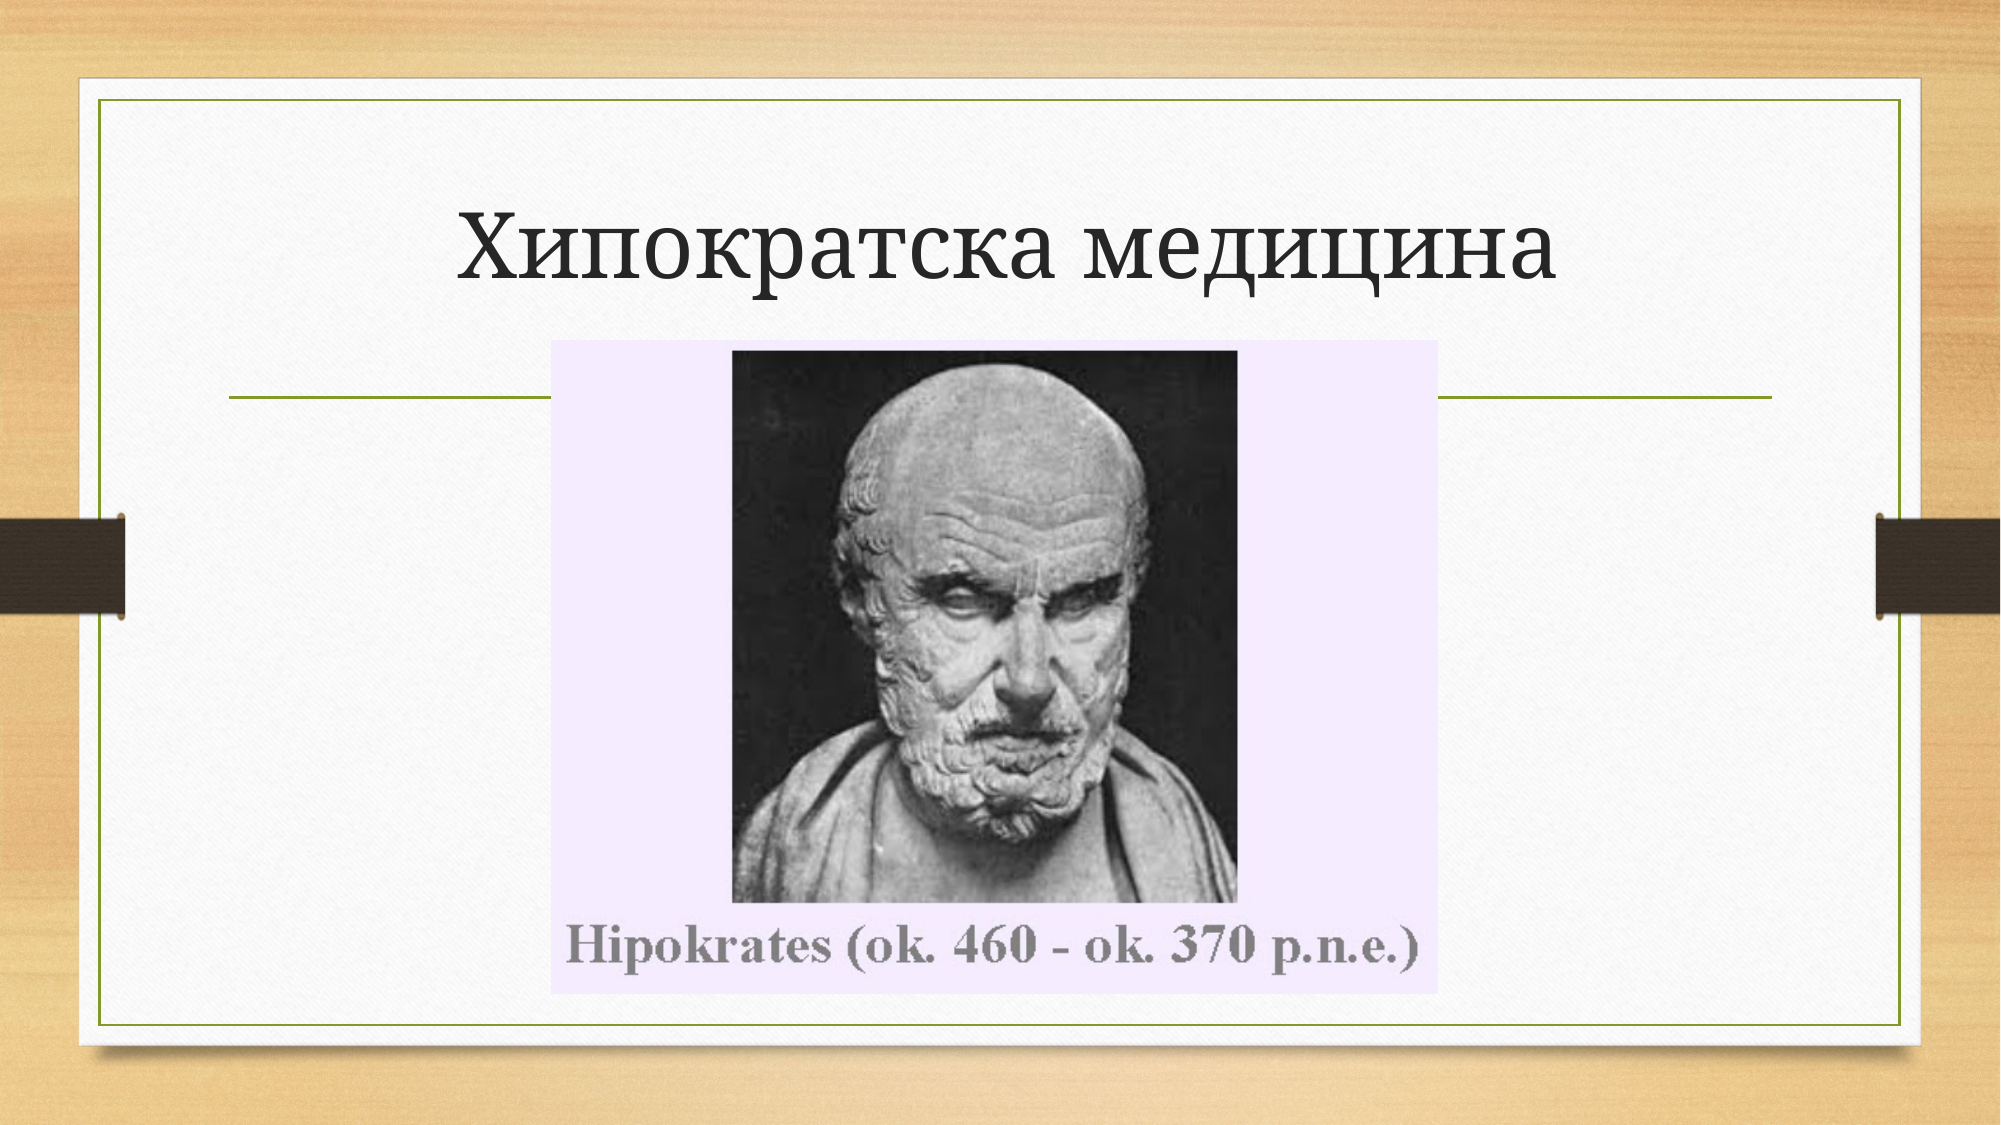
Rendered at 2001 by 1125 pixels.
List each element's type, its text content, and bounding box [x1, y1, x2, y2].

title Хипократска медицина [247, 143, 1771, 341]
picture [0, 0, 2001, 1125]
